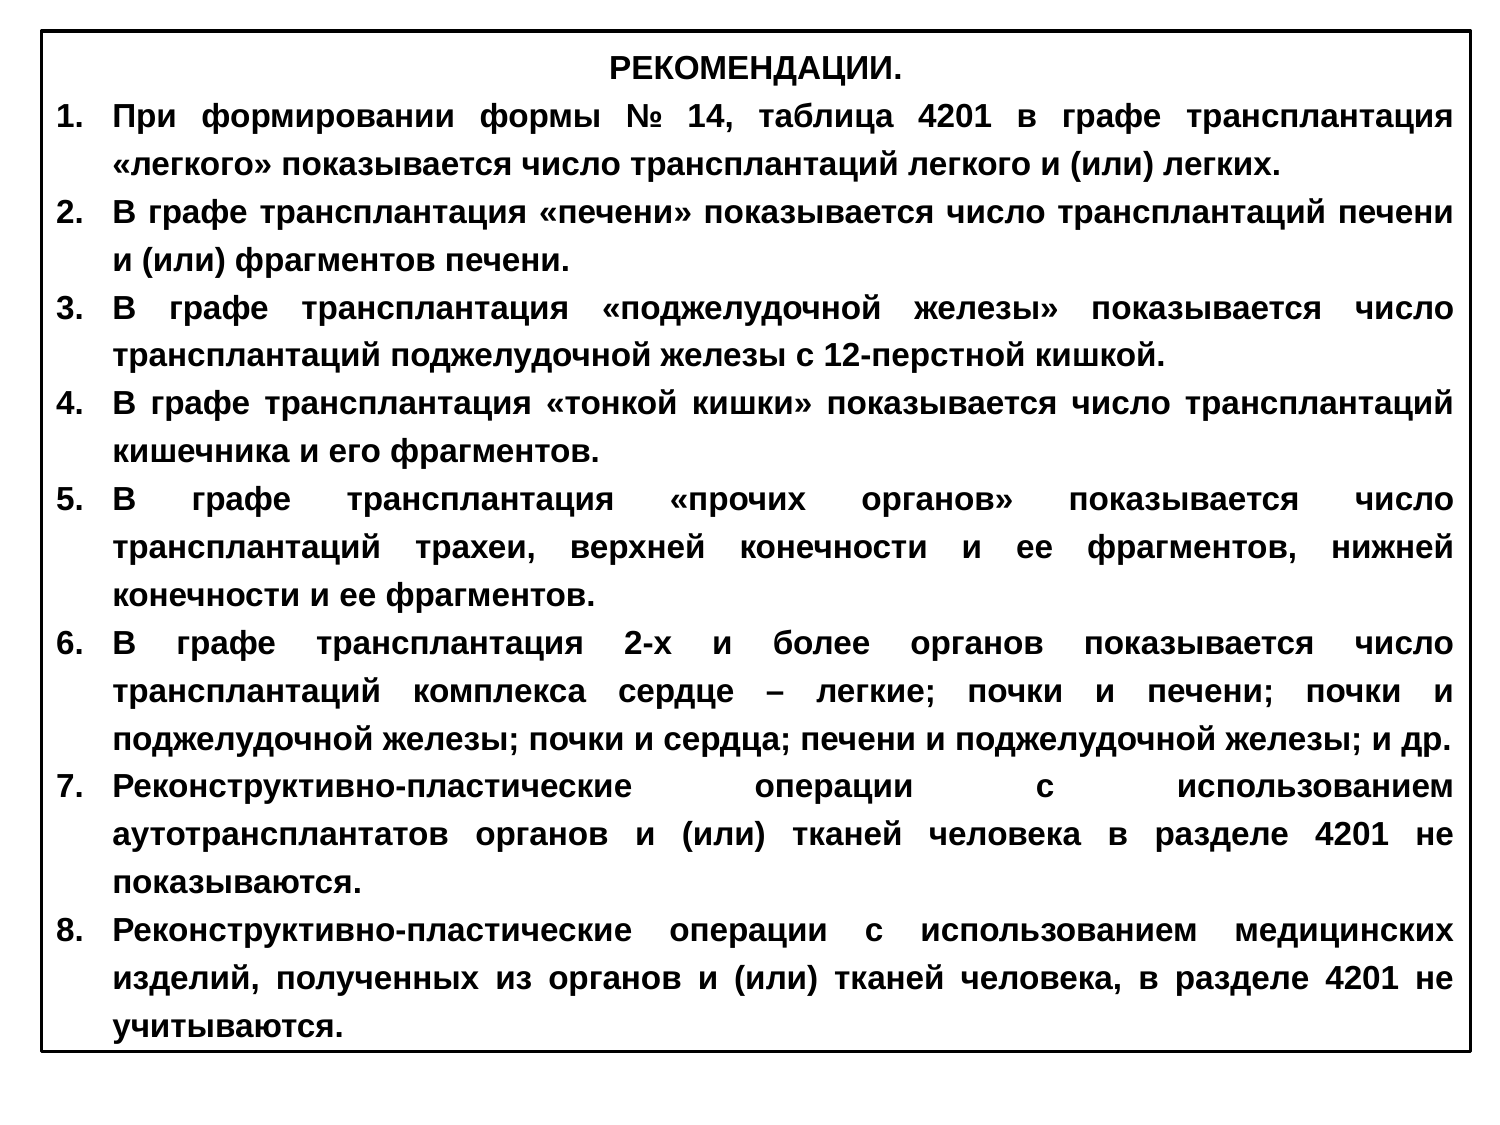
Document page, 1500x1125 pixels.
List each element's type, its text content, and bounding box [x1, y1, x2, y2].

text_box РЕКОМЕНДАЦИИ. При формировании формы № 14, таблица 4201 в графе трансплантация «легкого» показывается число трансплантаций легкого и (или) легких. В графе трансплантация «печени» показывается число трансплантаций печени и (или) фрагментов печени. В графе трансплантация «поджелудочной железы» показывается число трансплантаций поджелудочной железы с 12-перстной кишкой. В графе трансплантация «тонкой кишки» показывается число трансплантаций кишечника и его фрагментов. В графе трансплантация «прочих органов» показывается число трансплантаций трахеи, верхней конечности и ее фрагментов, нижней конечности и ее фрагментов. В графе трансплантация 2-х и более органов показывается число трансплантаций комплекса сердце – легкие; почки и печени; почки и поджелудочной железы; почки и сердца; печени и поджелудочной железы; и др. Реконструктивно-пластические операции с использованием аутотрансплантатов органов и (или) тканей человека в разделе 4201 не показываются. Реконструктивно-пластические операции с использованием медицинских изделий, полученных из органов и (или) тканей человека, в разделе 4201 не учитываются. [41, 30, 1471, 1052]
